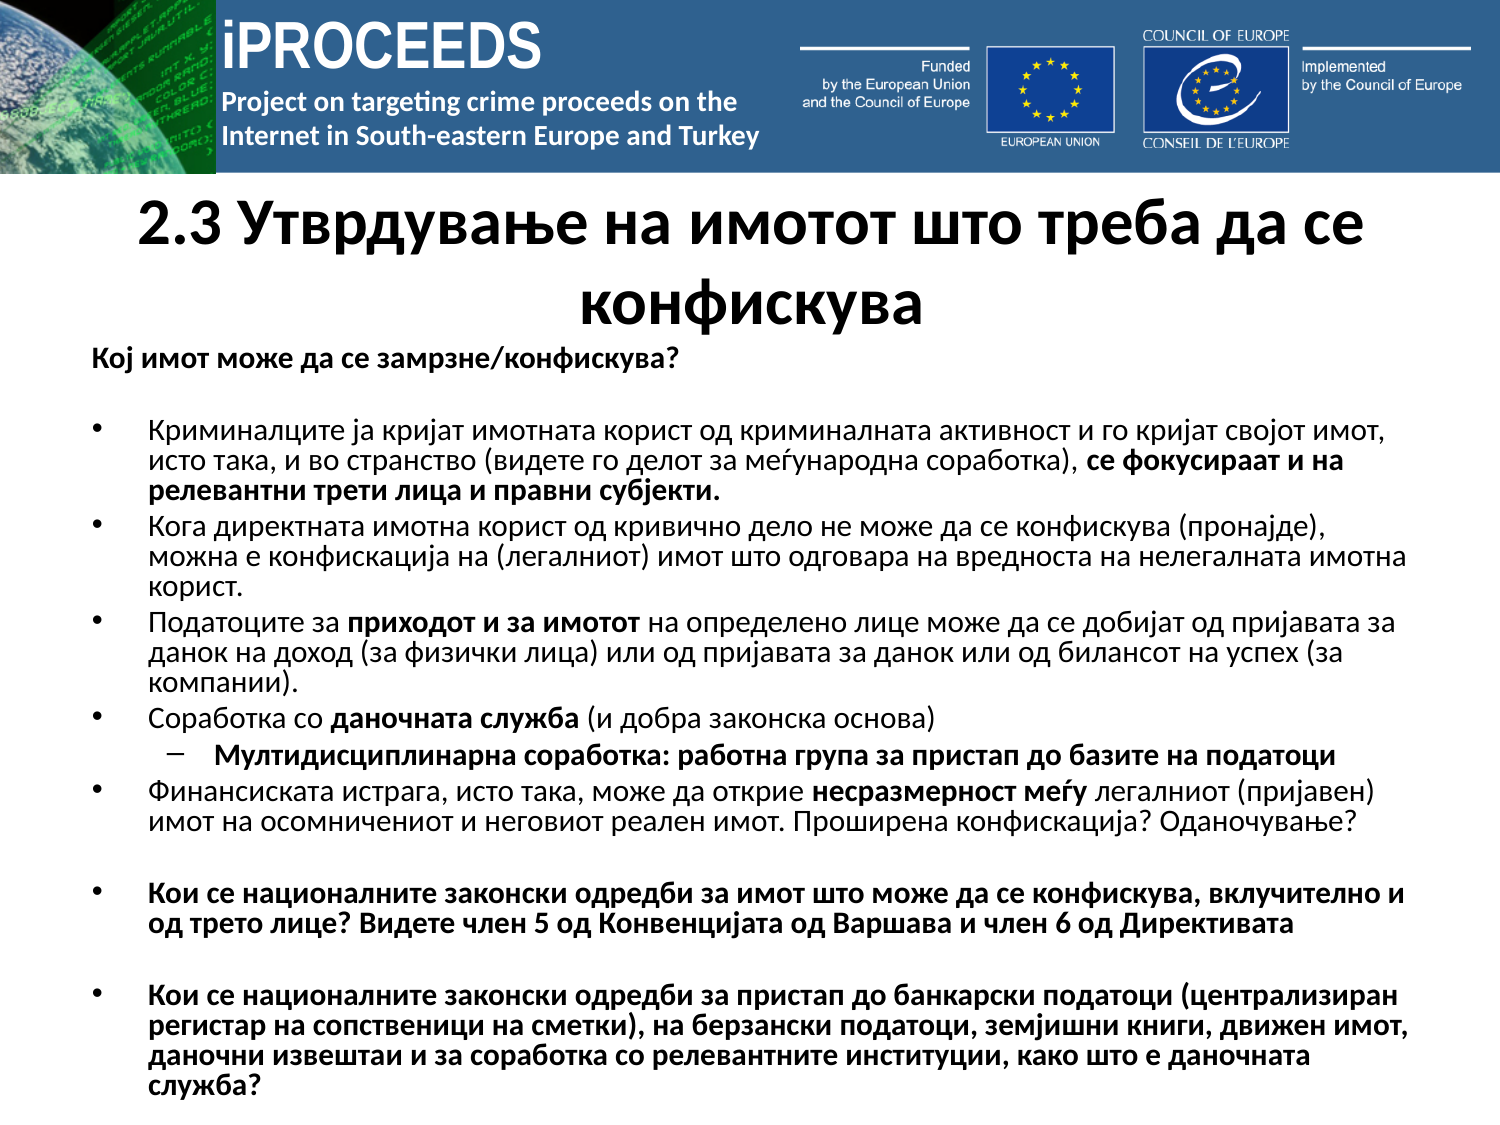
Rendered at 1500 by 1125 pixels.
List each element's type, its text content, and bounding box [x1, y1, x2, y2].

picture [800, 30, 1471, 148]
title 2.3 Утврдување на имотот што треба да се конфискува [76, 199, 1427, 292]
picture [0, 0, 216, 174]
list Кој имот може да се замрзне/конфискува? Криминалците ја кријат имотната корист од криминалната активност и го кријат својот имот, исто така, и во странство (видете го делот за меѓународна соработка), се фокусираат и на релевантни трети лица и правни субјекти. Кога директната имотна корист од кривично дело не може да се конфискува (пронајде), можна е конфискација на (легалниот) имот што одговара на вредноста на нелегалната имотна корист. Податоците за приходот и за имотот на определено лице може да се добијат од пријавата за данок на доход (за физички лица) или од пријавата за данок или од билансот на успех (за компании). Соработка со даночната служба (и добра законска основа) Мултидисциплинарна соработка: работна група за пристап до базите на податоци Финансиската истрага, исто така, може да открие несразмерност меѓу легалниот (пријавен) имот на осомничениот и неговиот реален имот. Проширена конфискација? Оданочување? Кои се националните законски одредби за имот што може да се конфискува, вклучително и од трето лице? Видете член 5 од Конвенцијата од Варшава и член 6 од Директивата Кои се националните законски одредби за пристап до банкарски податоци (централизиран регистар на сопственици на сметки), на берзански податоци, земјишни книги, движен имот, даночни извештаи и за соработка со релевантните институции, како што е даночната служба? [76, 292, 1427, 1079]
